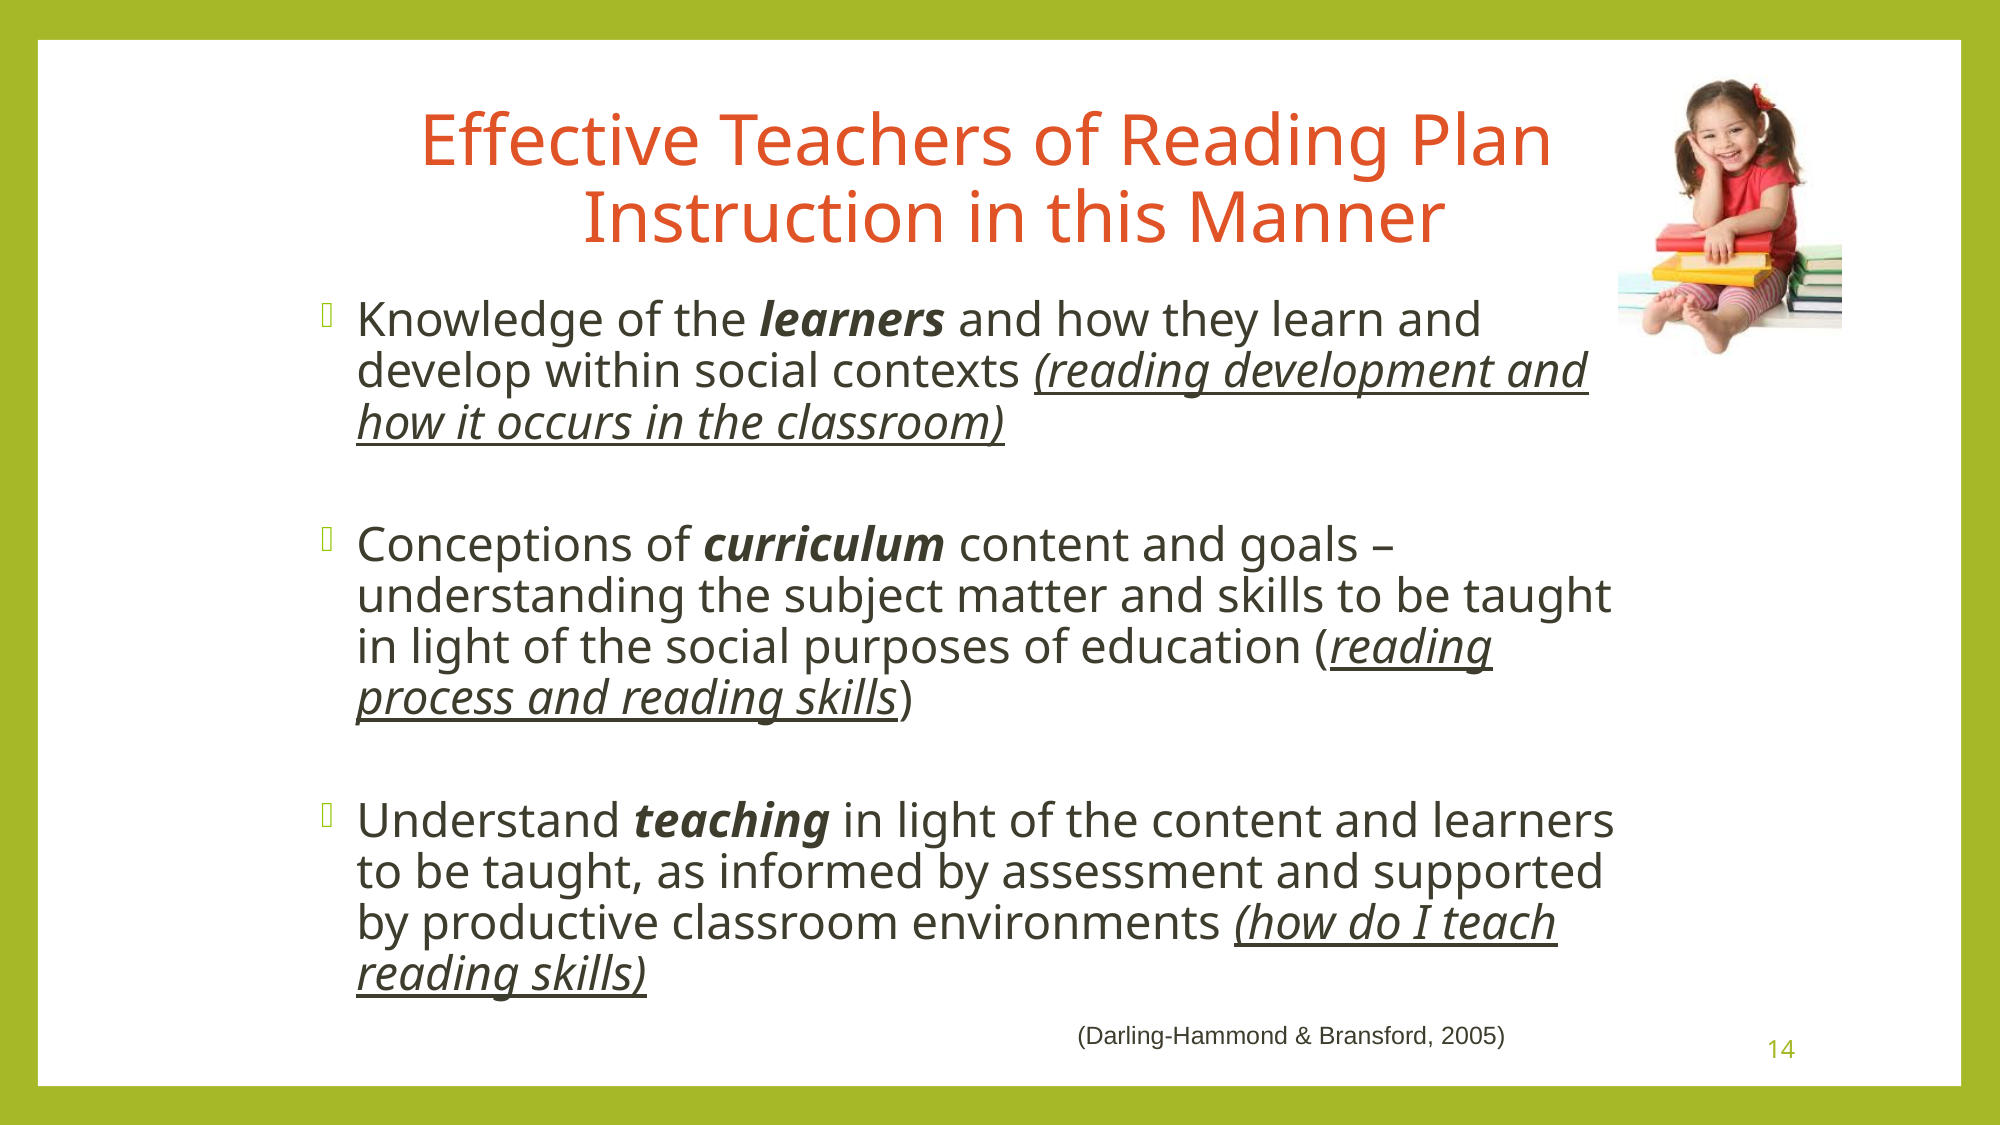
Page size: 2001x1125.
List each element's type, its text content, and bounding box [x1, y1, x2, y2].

text_box (Darling-Hammond & Bransford, 2005) [1062, 1012, 1663, 1058]
title Effective Teachers of Reading Plan Instruction in this Manner [399, 87, 1575, 275]
list Knowledge of the learners and how they learn and develop within social contexts (reading development and how it occurs in the classroom) Conceptions of curriculum content and goals – understanding the subject matter and skills to be taught in light of the social purposes of education (reading process and reading skills) Understand teaching in light of the content and learners to be taught, as informed by assessment and supported by productive classroom environments (how do I teach reading skills) [312, 287, 1663, 1013]
slide_number 14 [1530, 1020, 1811, 1081]
picture [1618, 74, 1842, 363]
